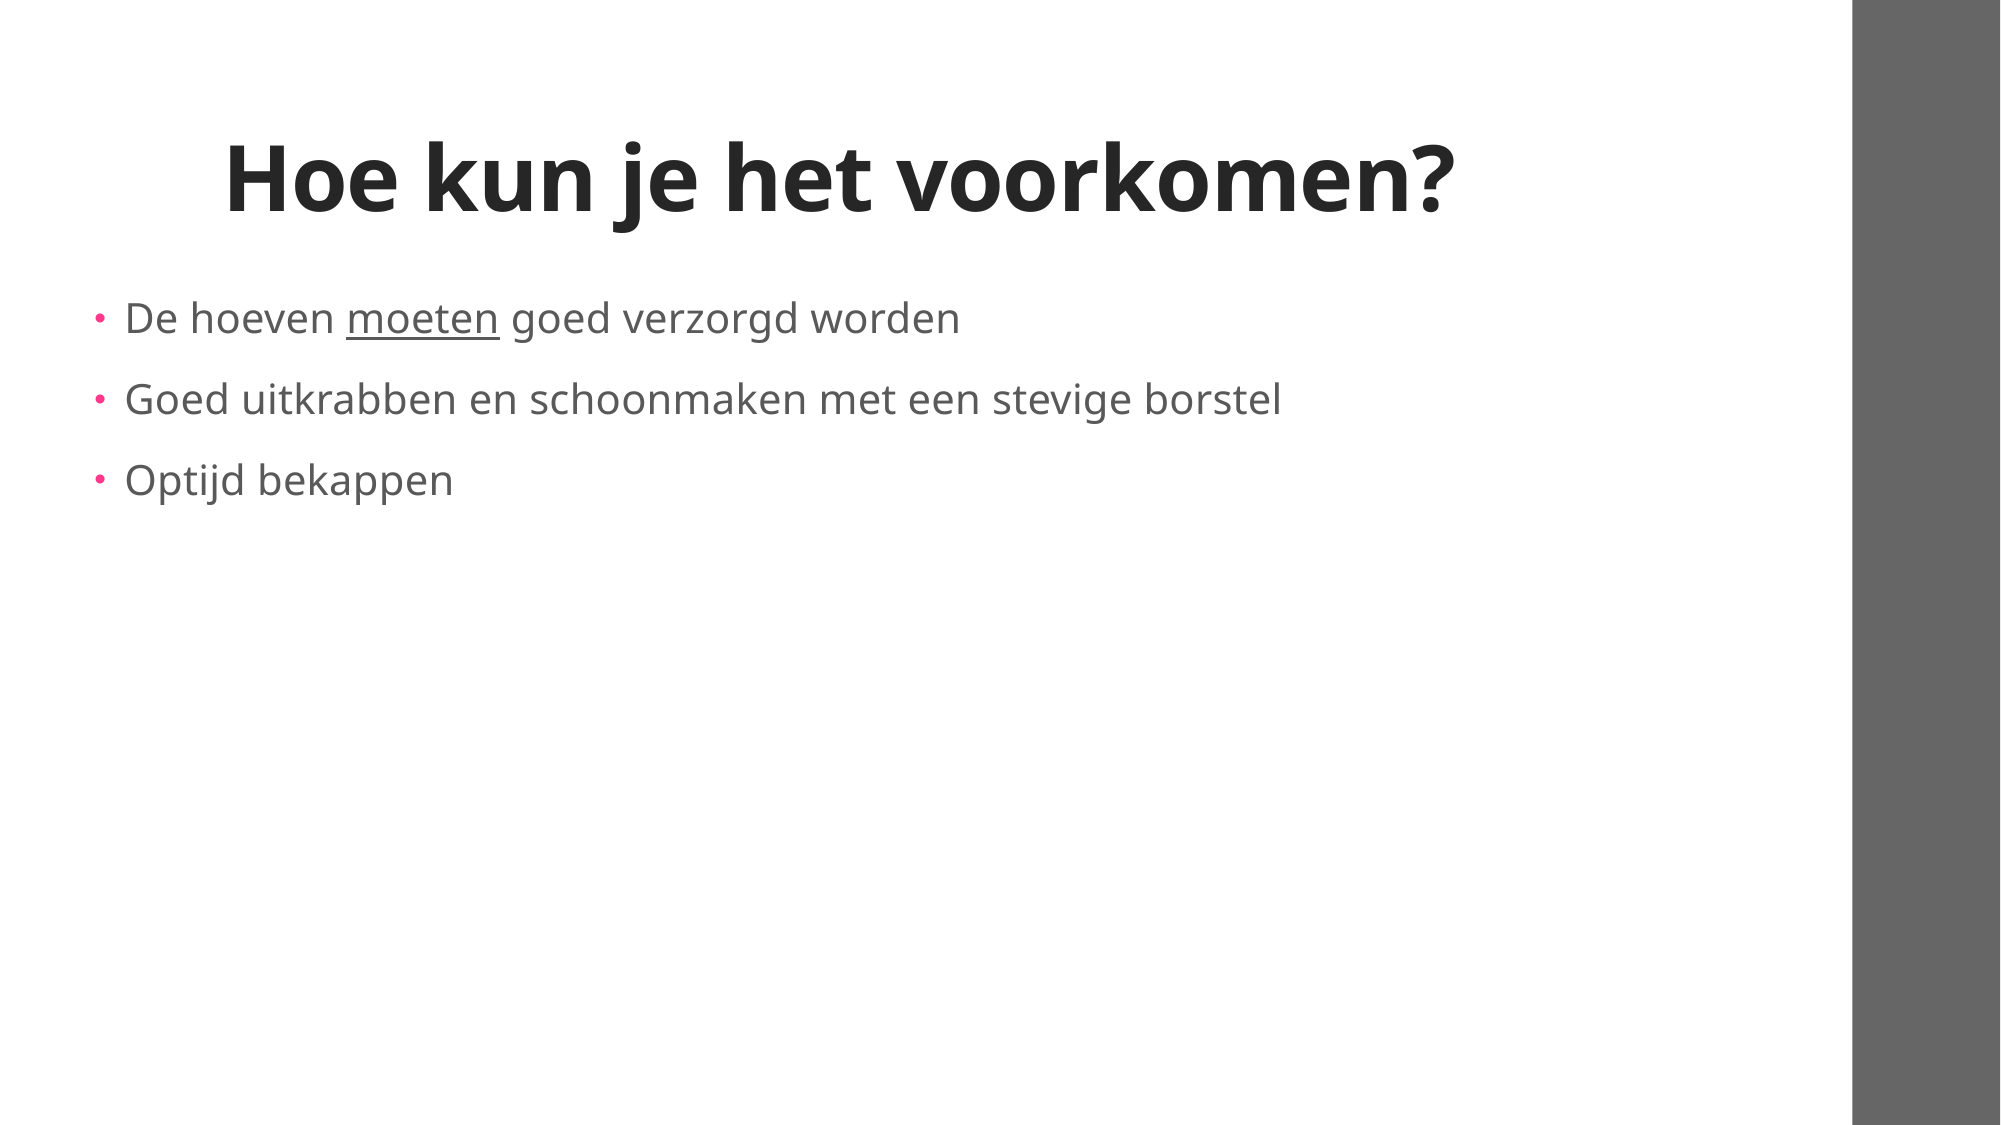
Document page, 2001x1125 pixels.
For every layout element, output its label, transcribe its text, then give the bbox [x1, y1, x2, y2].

title Hoe kun je het voorkomen? [206, 43, 1797, 240]
list De hoeven moeten goed verzorgd worden Goed uitkrabben en schoonmaken met een stevige borstel Optijd bekappen [79, 287, 1490, 1002]
